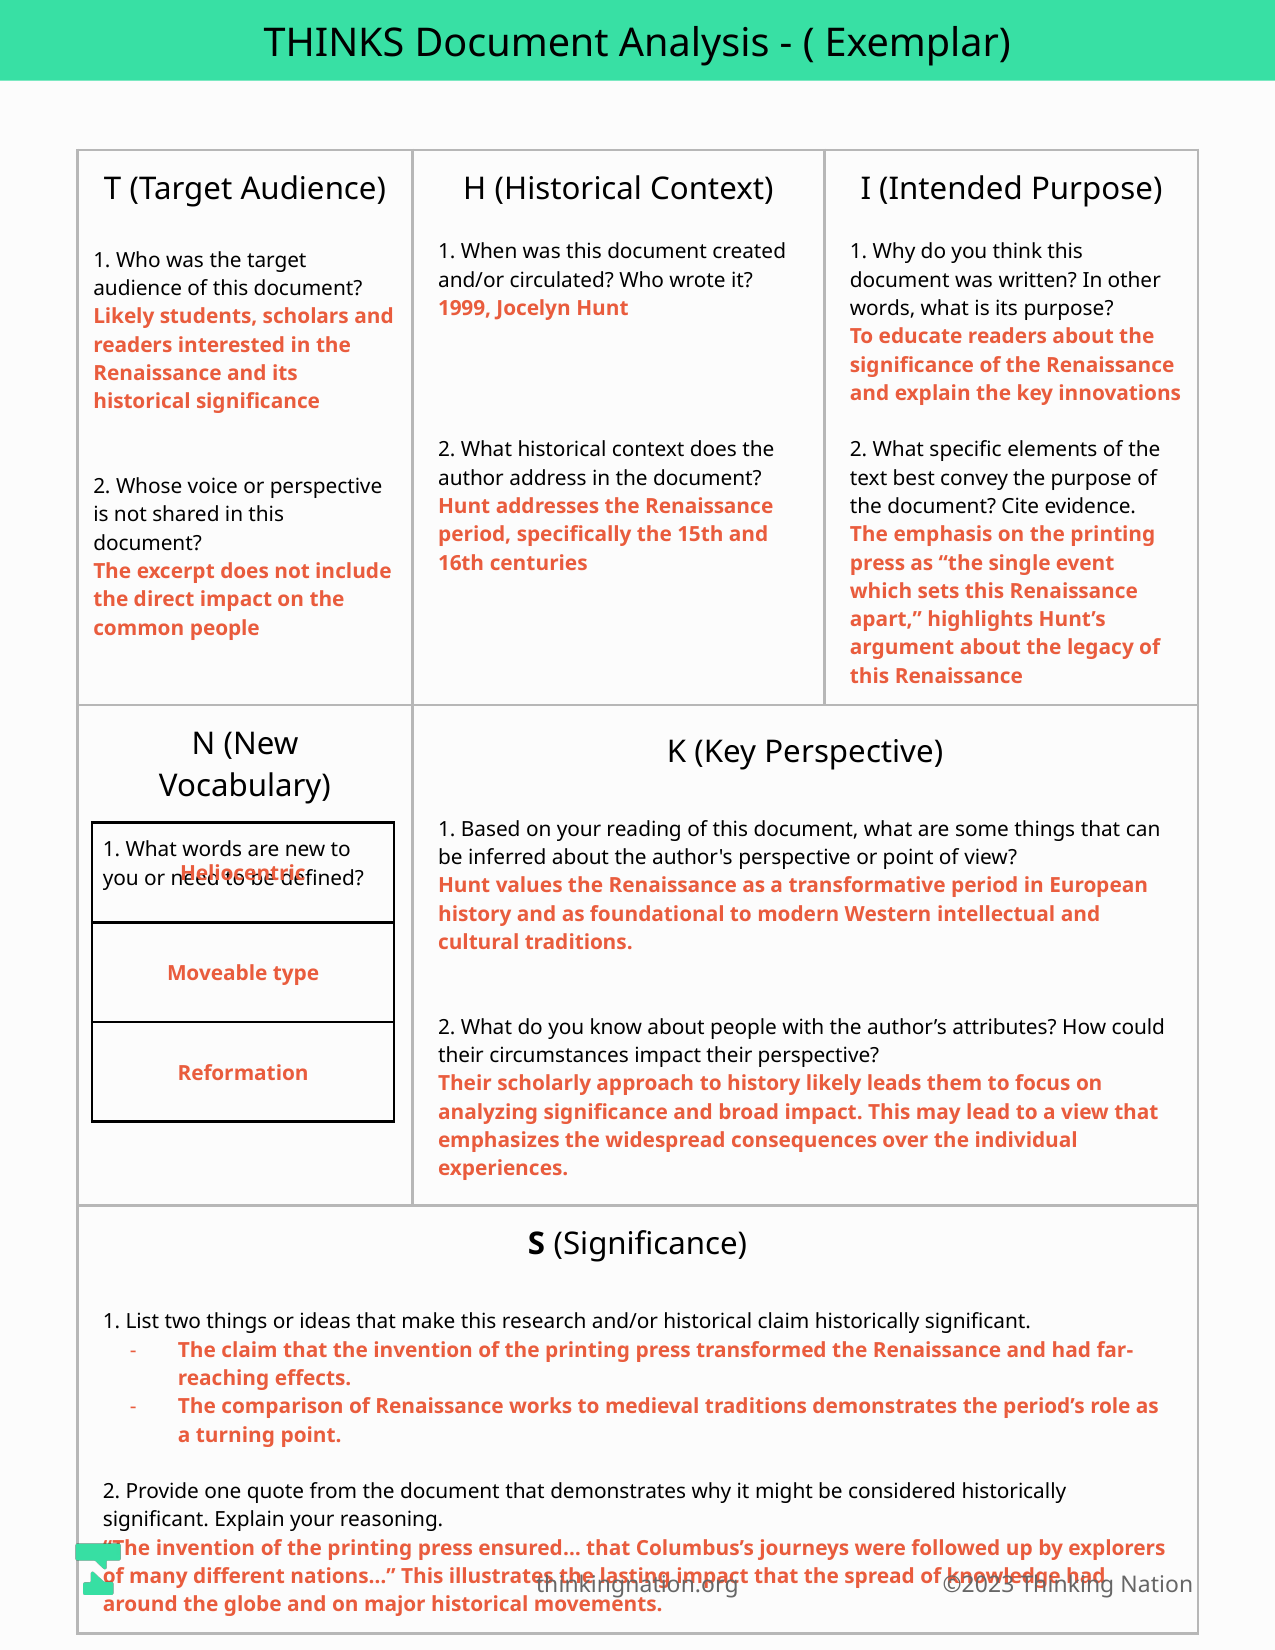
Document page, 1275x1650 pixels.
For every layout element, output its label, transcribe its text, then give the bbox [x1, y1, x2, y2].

table_cell Moveable type [93, 924, 393, 1021]
table_cell S (Significance) 1. List two things or ideas that make this research and/or historical claim historically significant. The claim that the invention of the printing press transformed the Renaissance and had far-reaching effects. The comparison of Renaissance works to medieval traditions demonstrates the period’s role as a turning point. 2. Provide one quote from the document that demonstrates why it might be considered historically significant. Explain your reasoning. “The invention of the printing press ensured… that Columbus’s journeys were followed up by explorers of many different nations…” This illustrates the lasting impact that the spread of knowledge had around the globe and on major historical movements. [79, 1207, 1197, 1632]
table_header I (Intended Purpose) 1. Why do you think this document was written? In other words, what is its purpose? To educate readers about the significance of the Renaissance and explain the key innovations 2. What specific elements of the text best convey the purpose of the document? Cite evidence. The emphasis on the printing press as “the single event which sets this Renaissance apart,” highlights Hunt’s argument about the legacy of this Renaissance [826, 151, 1197, 704]
table_cell Reformation [93, 1023, 393, 1120]
table_cell N (New Vocabulary) 1. What words are new to you or need to be defined? [79, 706, 411, 1204]
table_header T (Target Audience) 1. Who was the target audience of this document? Likely students, scholars and readers interested in the Renaissance and its historical significance 2. Whose voice or perspective is not shared in this document? The excerpt does not include the direct impact on the common people [79, 151, 411, 704]
text_box THINKS Document Analysis - ( Exemplar) [0, 0, 1275, 81]
table_header Heliocentric [93, 824, 393, 921]
text_box ©2023 Thinking Nation [907, 1553, 1210, 1605]
text_box thinkingnation.org [486, 1553, 789, 1605]
picture [62, 1533, 134, 1605]
table_header H (Historical Context) 1. When was this document created and/or circulated? Who wrote it? 1999, Jocelyn Hunt 2. What historical context does the author address in the document? Hunt addresses the Renaissance period, specifically the 15th and 16th centuries [414, 151, 823, 704]
table_cell K (Key Perspective) 1. Based on your reading of this document, what are some things that can be inferred about the author's perspective or point of view? Hunt values the Renaissance as a transformative period in European history and as foundational to modern Western intellectual and cultural traditions. 2. What do you know about people with the author’s attributes? How could their circumstances impact their perspective? Their scholarly approach to history likely leads them to focus on analyzing significance and broad impact. This may lead to a view that emphasizes the widespread consequences over the individual experiences. [414, 706, 1197, 1204]
